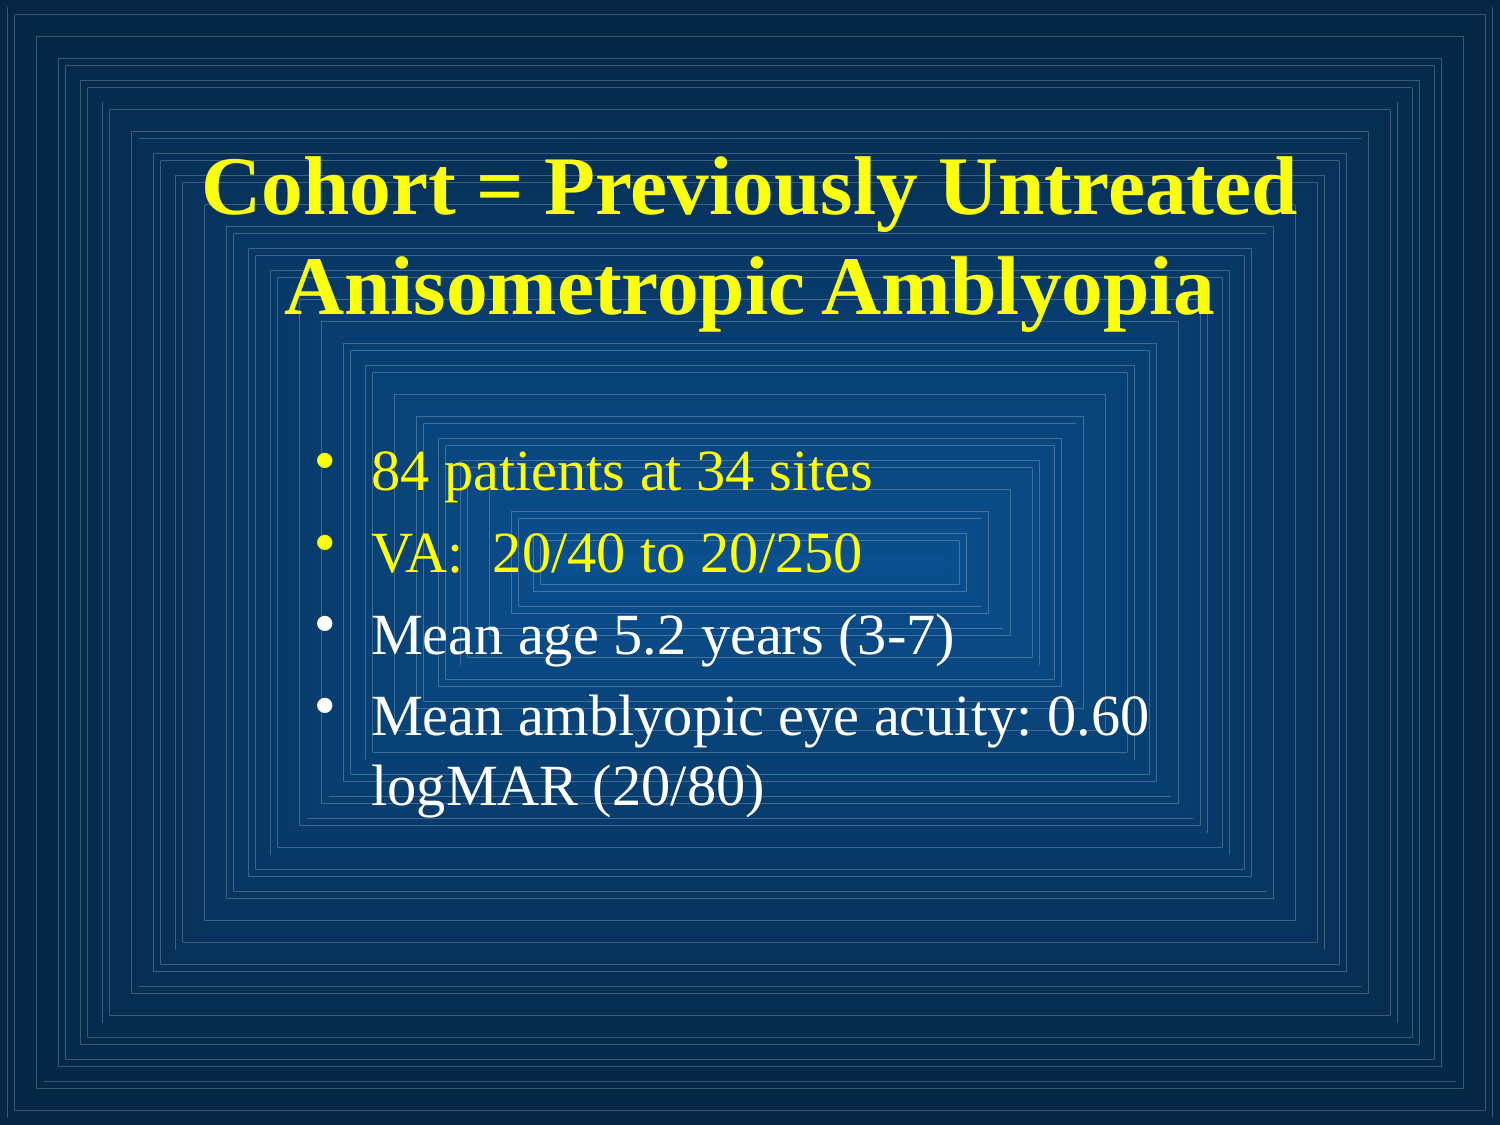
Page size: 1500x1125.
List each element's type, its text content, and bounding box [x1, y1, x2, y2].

title Cohort = Previously Untreated Anisometropic Amblyopia [112, 137, 1388, 325]
list 84 patients at 34 sites VA: 20/40 to 20/250 Mean age 5.2 years (3-7) Mean amblyopic eye acuity: 0.60 logMAR (20/80) [300, 425, 1200, 938]
